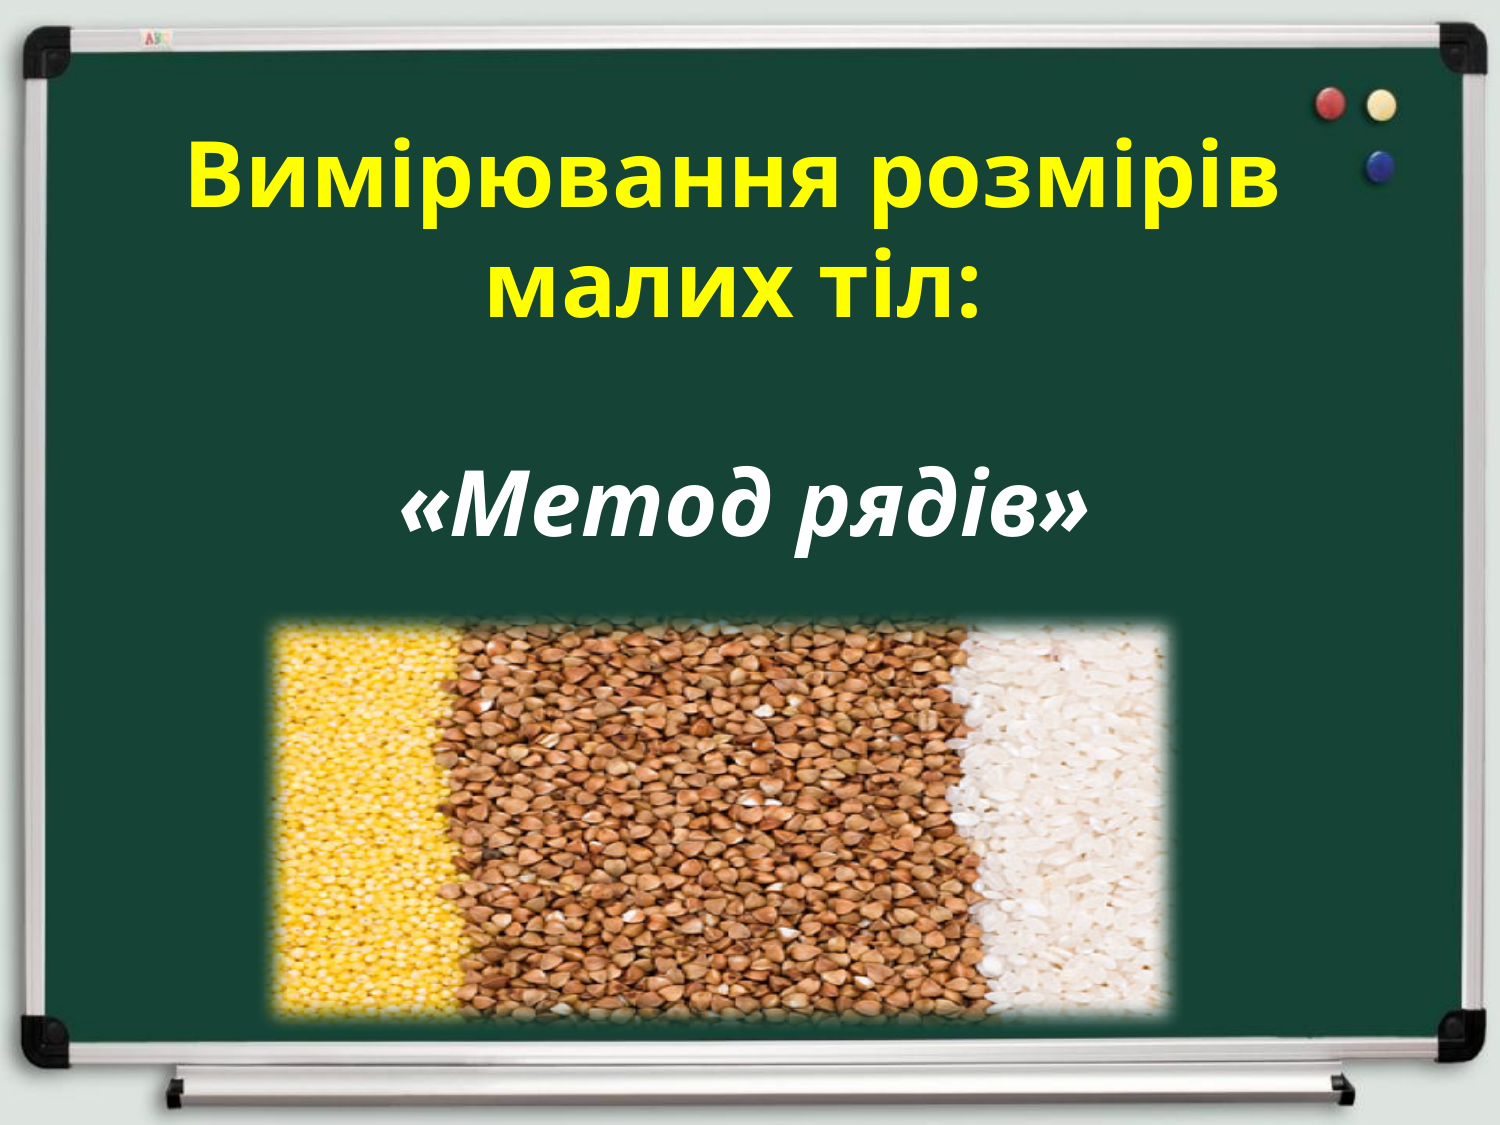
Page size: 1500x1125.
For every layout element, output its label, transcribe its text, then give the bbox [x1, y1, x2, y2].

title Вимірювання розмірів малих тіл: «Метод рядів» [70, 351, 1421, 540]
picture [0, 0, 1500, 1125]
